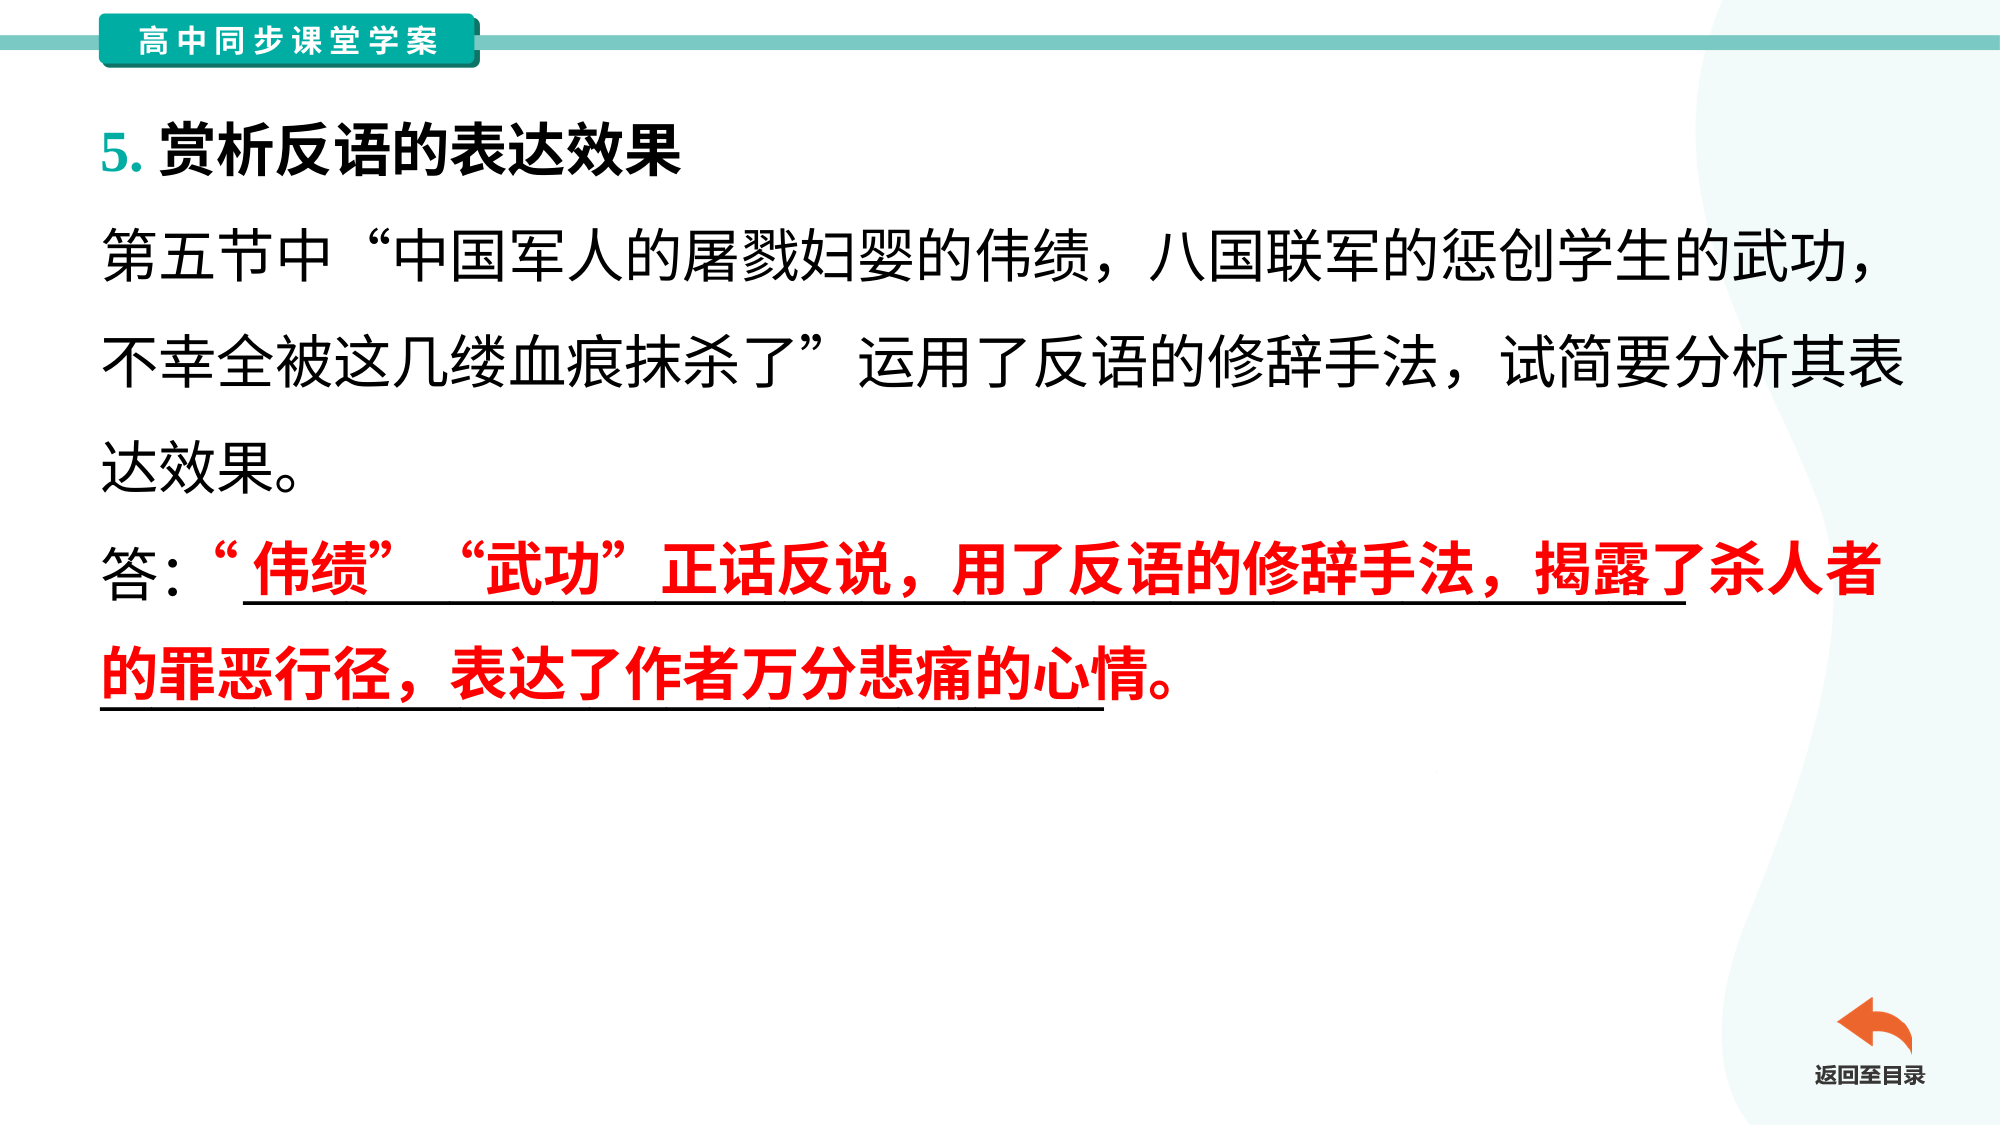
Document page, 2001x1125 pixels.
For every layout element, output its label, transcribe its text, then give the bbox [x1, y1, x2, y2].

picture [0, 0, 2000, 1125]
text_box 5.赏析反语的表达效果 第五节中“中国军人的屠戮妇婴的伟绩，八国联军的惩创学生的武功， 不幸全被这几缕血痕抹杀了”运用了反语的修辞手法，试简要分析其表 达效果。 答： ________________________________________________________ _______________________________________ [100, 707, 1899, 715]
text_box “伟绩”“武功”正话反说，用了反语的修辞手法，揭露了杀人者的罪恶行径，表达了作者万分悲痛的心情。 [100, 496, 1899, 707]
text_box 5.赏析反语的表达效果 第五节中“中国军人的屠戮妇婴的伟绩，八国联军的惩创学生的武功， 不幸全被这几缕血痕抹杀了”运用了反语的修辞手法，试简要分析其表 达效果。 答： ________________________________________________________ _______________________________________ [100, 76, 1899, 496]
